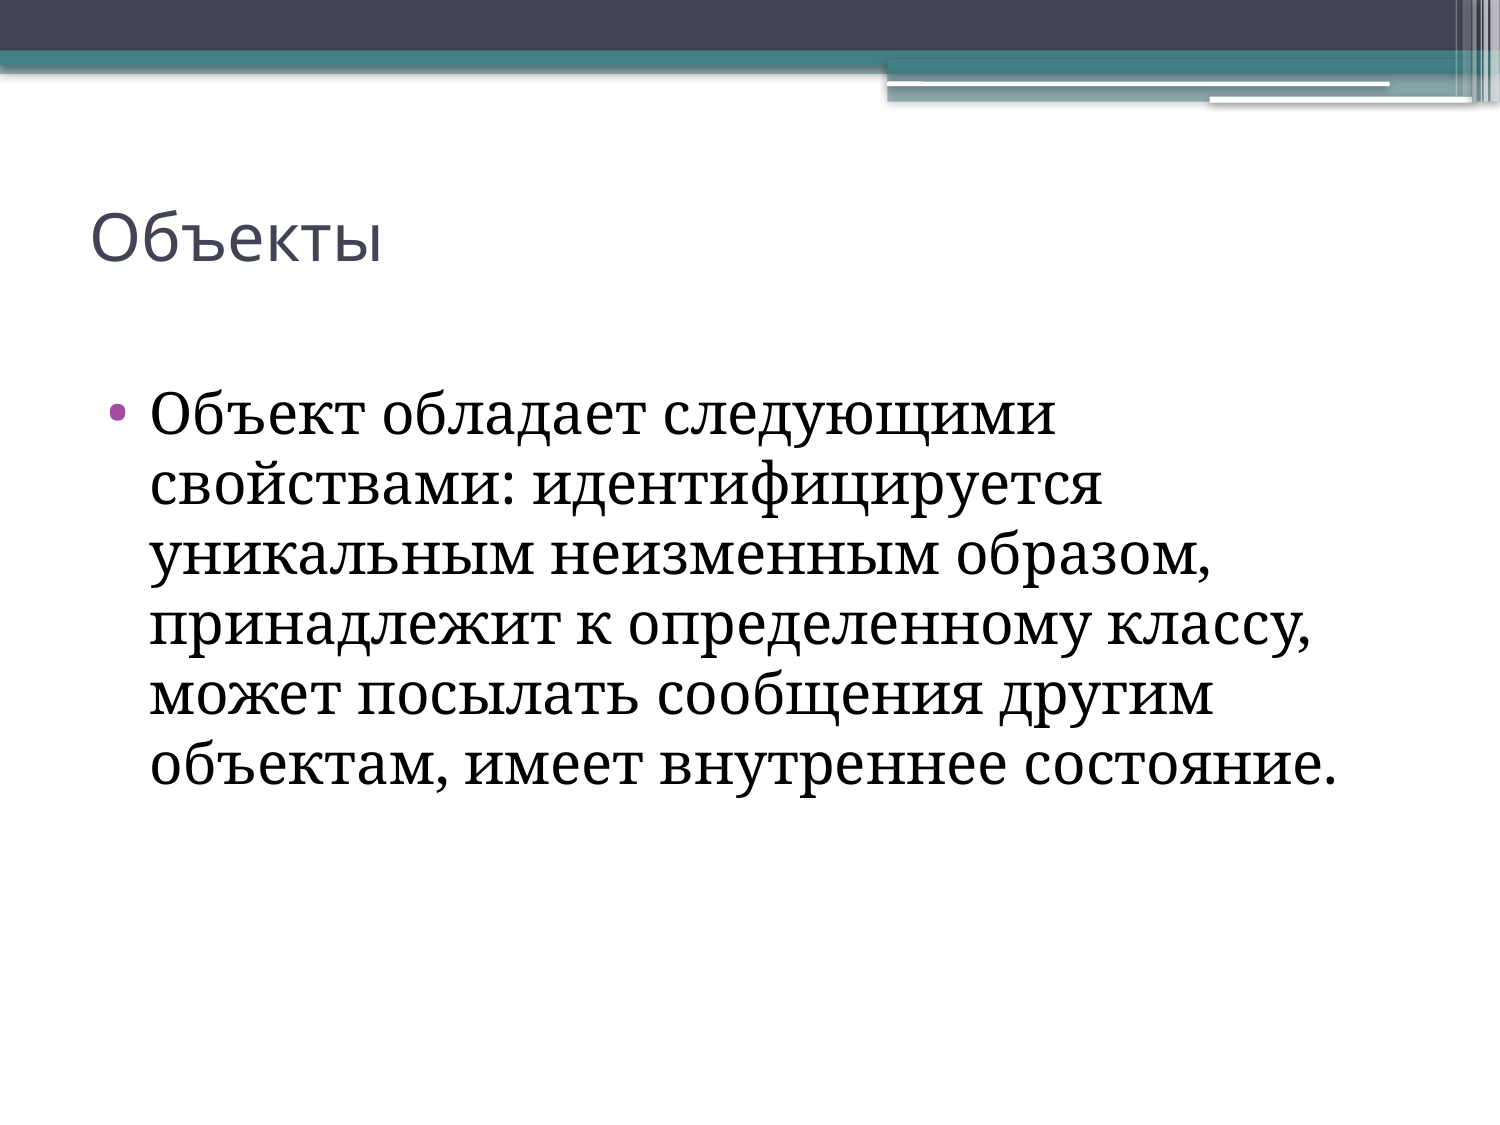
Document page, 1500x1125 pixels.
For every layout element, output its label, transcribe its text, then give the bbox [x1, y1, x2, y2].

title Объекты [75, 187, 1425, 363]
list Объект обладает следующими свойствами: идентифицируется уникальным неизменным образом, принадлежит к определенному классу, может посылать сообщения другим объектам, имеет внутреннее состояние. [75, 368, 1425, 1079]
